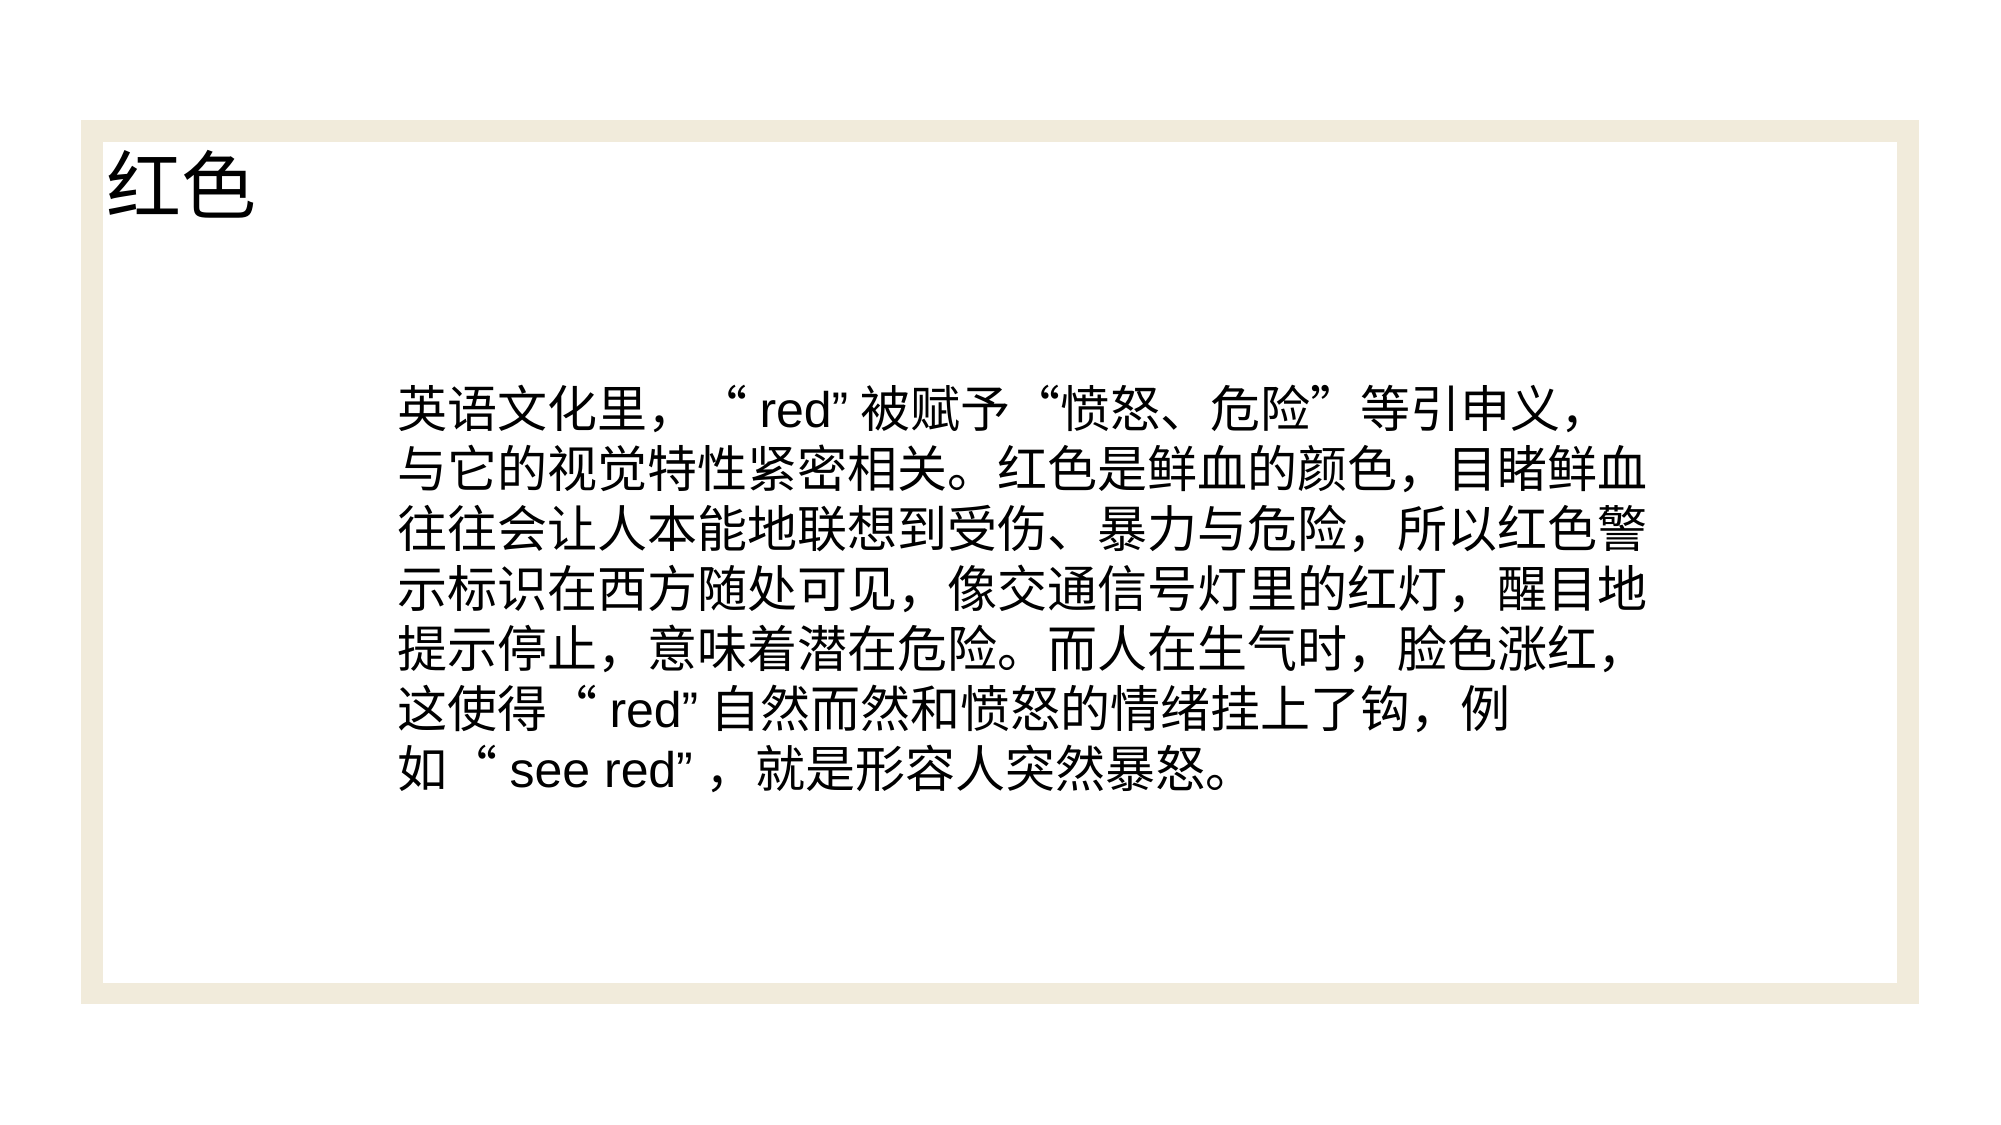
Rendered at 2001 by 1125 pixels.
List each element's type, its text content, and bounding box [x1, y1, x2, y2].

text_box 英语文化里，“red”被赋予“愤怒、危险”等引申义，与它的视觉特性紧密相关。红色是鲜血的颜色，目睹鲜血往往会让人本能地联想到受伤、暴力与危险，所以红色警示标识在西方随处可见，像交通信号灯里的红灯，醒目地提示停止，意味着潜在危险。而人在生气时，脸色涨红，这使得“red”自然而然和愤怒的情绪挂上了钩，例如“see red”，就是形容人突然暴怒。 [382, 369, 1672, 805]
text_box [91, 130, 1909, 995]
text_box 红色 [91, 131, 759, 236]
